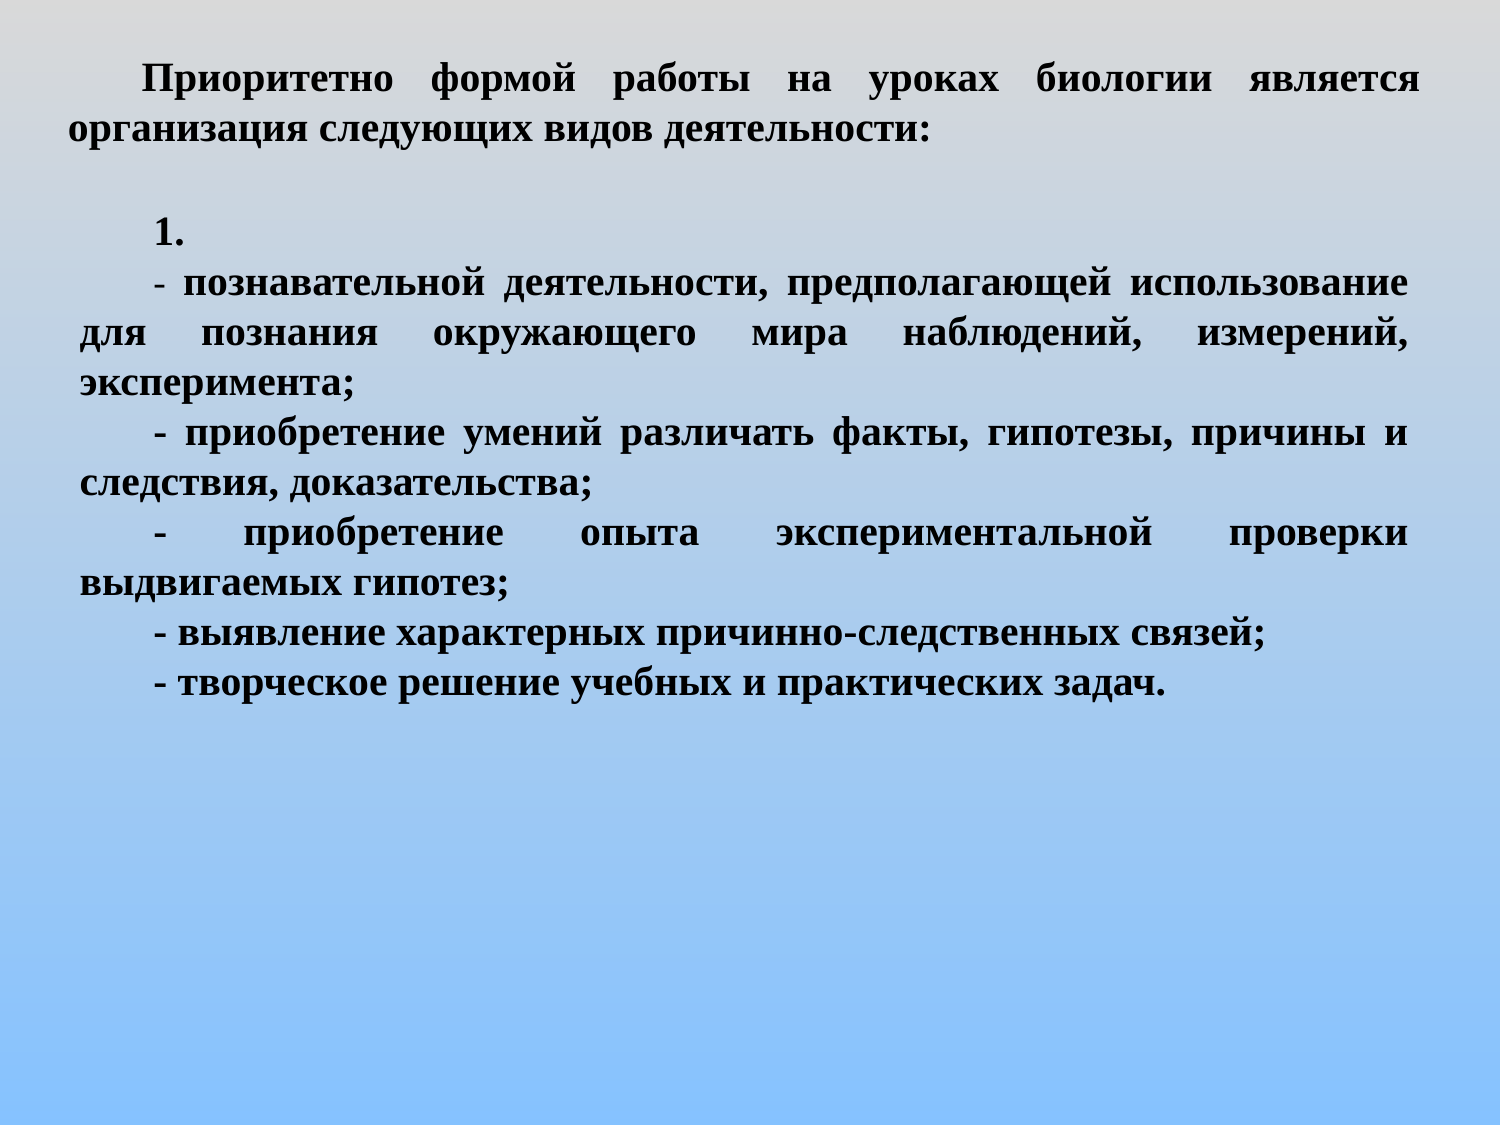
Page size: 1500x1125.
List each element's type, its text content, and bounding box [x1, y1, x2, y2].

text_box Приоритетно формой работы на уроках биологии является организация следующих видов деятельности: [53, 42, 1436, 158]
text_box 1. - познавательной деятельности, предполагающей использование для познания окружающего мира наблюдений, измерений, эксперимента; - приобретение умений различать факты, гипотезы, причины и следствия, доказательства; - приобретение опыта экспериментальной проверки выдвигаемых гипотез; - выявление характерных причинно-следственных связей; - творческое решение учебных и практических задач. [64, 196, 1424, 712]
